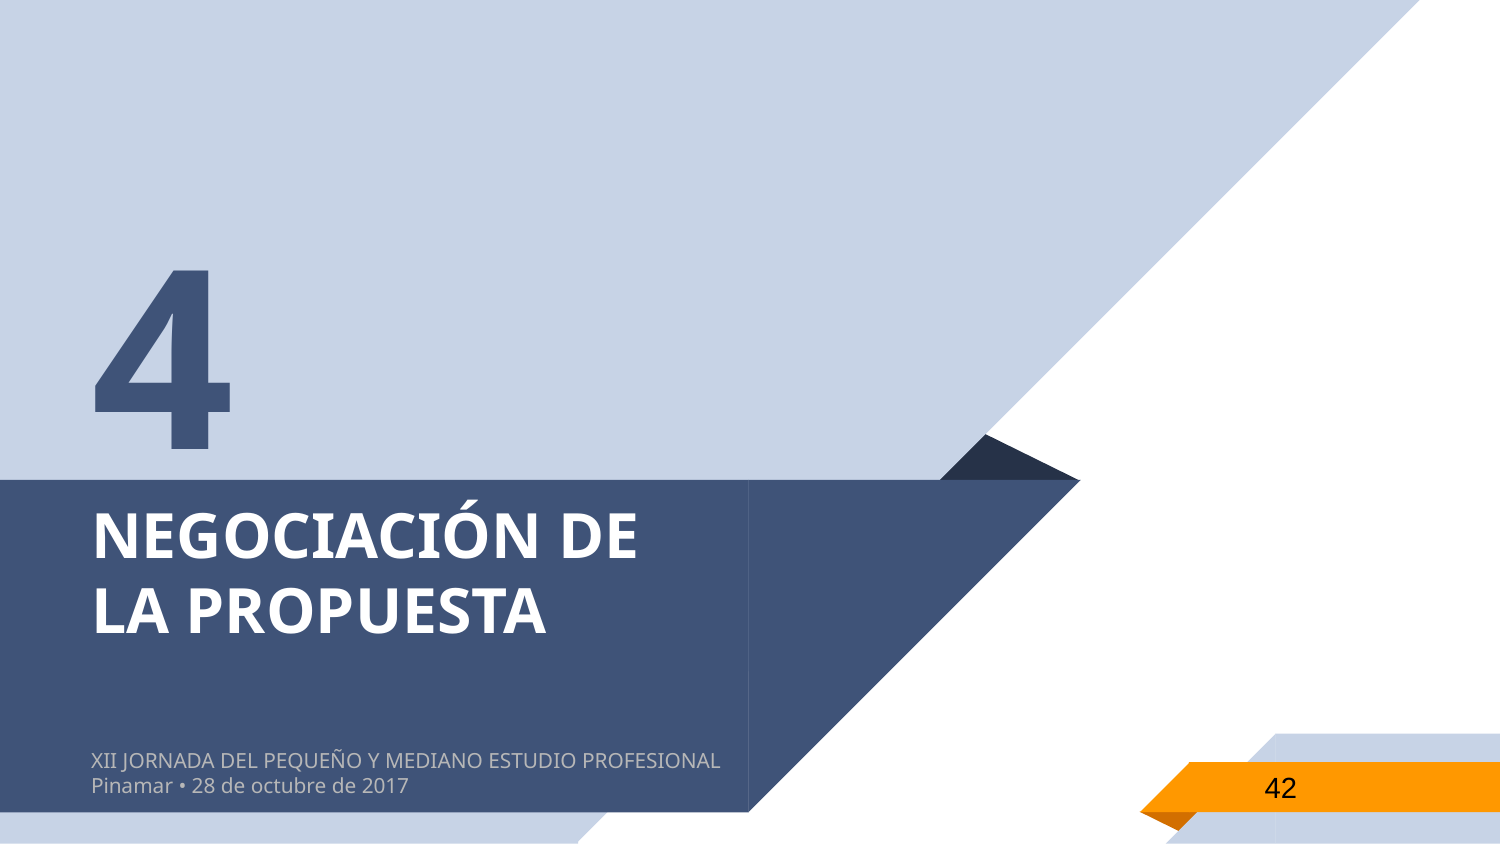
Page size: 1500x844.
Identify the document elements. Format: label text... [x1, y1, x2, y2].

title NEGOCIACIÓN DE LA PROPUESTA [76, 478, 748, 662]
text_box 4 [76, 0, 434, 515]
text_box XII JORNADA DEL PEQUEÑO Y MEDIANO ESTUDIO PROFESIONAL Pinamar • 28 de octubre de 2017 [76, 727, 1146, 813]
slide_number 42 [1249, 760, 1494, 813]
